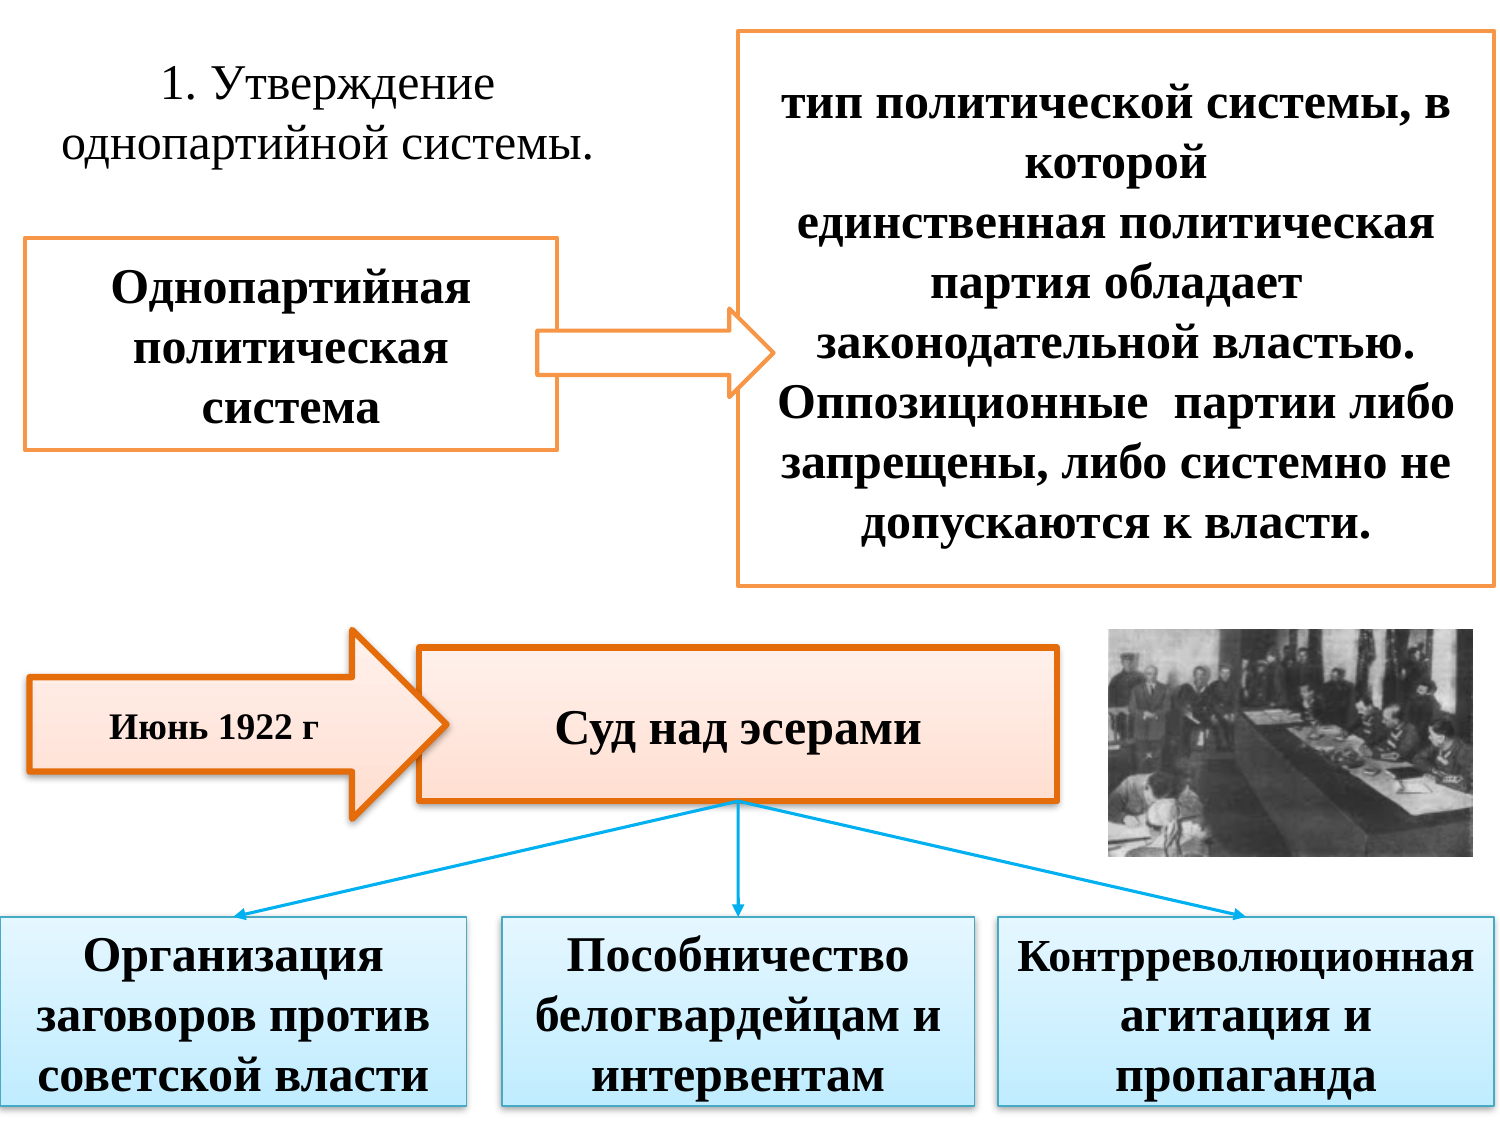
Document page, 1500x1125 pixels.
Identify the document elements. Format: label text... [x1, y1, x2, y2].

text_box Пособничество белогвардейцам и интервентам [501, 924, 975, 1107]
text_box Июнь 1922 г [28, 629, 448, 799]
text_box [737, 800, 1247, 917]
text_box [232, 800, 736, 917]
text_box Организация заговоров против советской власти [0, 916, 467, 1107]
text_box Суд над эсерами [418, 647, 1058, 799]
picture [1108, 629, 1474, 857]
text_box [535, 306, 776, 400]
text_box Контрреволюционная агитация и пропаганда [997, 916, 1495, 1107]
text_box тип политической системы, в которой единственная политическая партия обладает законодательной властью. Оппозиционные партии либо запрещены, либо системно не допускаются к власти. [736, 29, 1496, 588]
text_box Однопартийная политическая система [23, 236, 559, 452]
text_box 1. Утверждение однопартийной системы. [0, 0, 657, 222]
